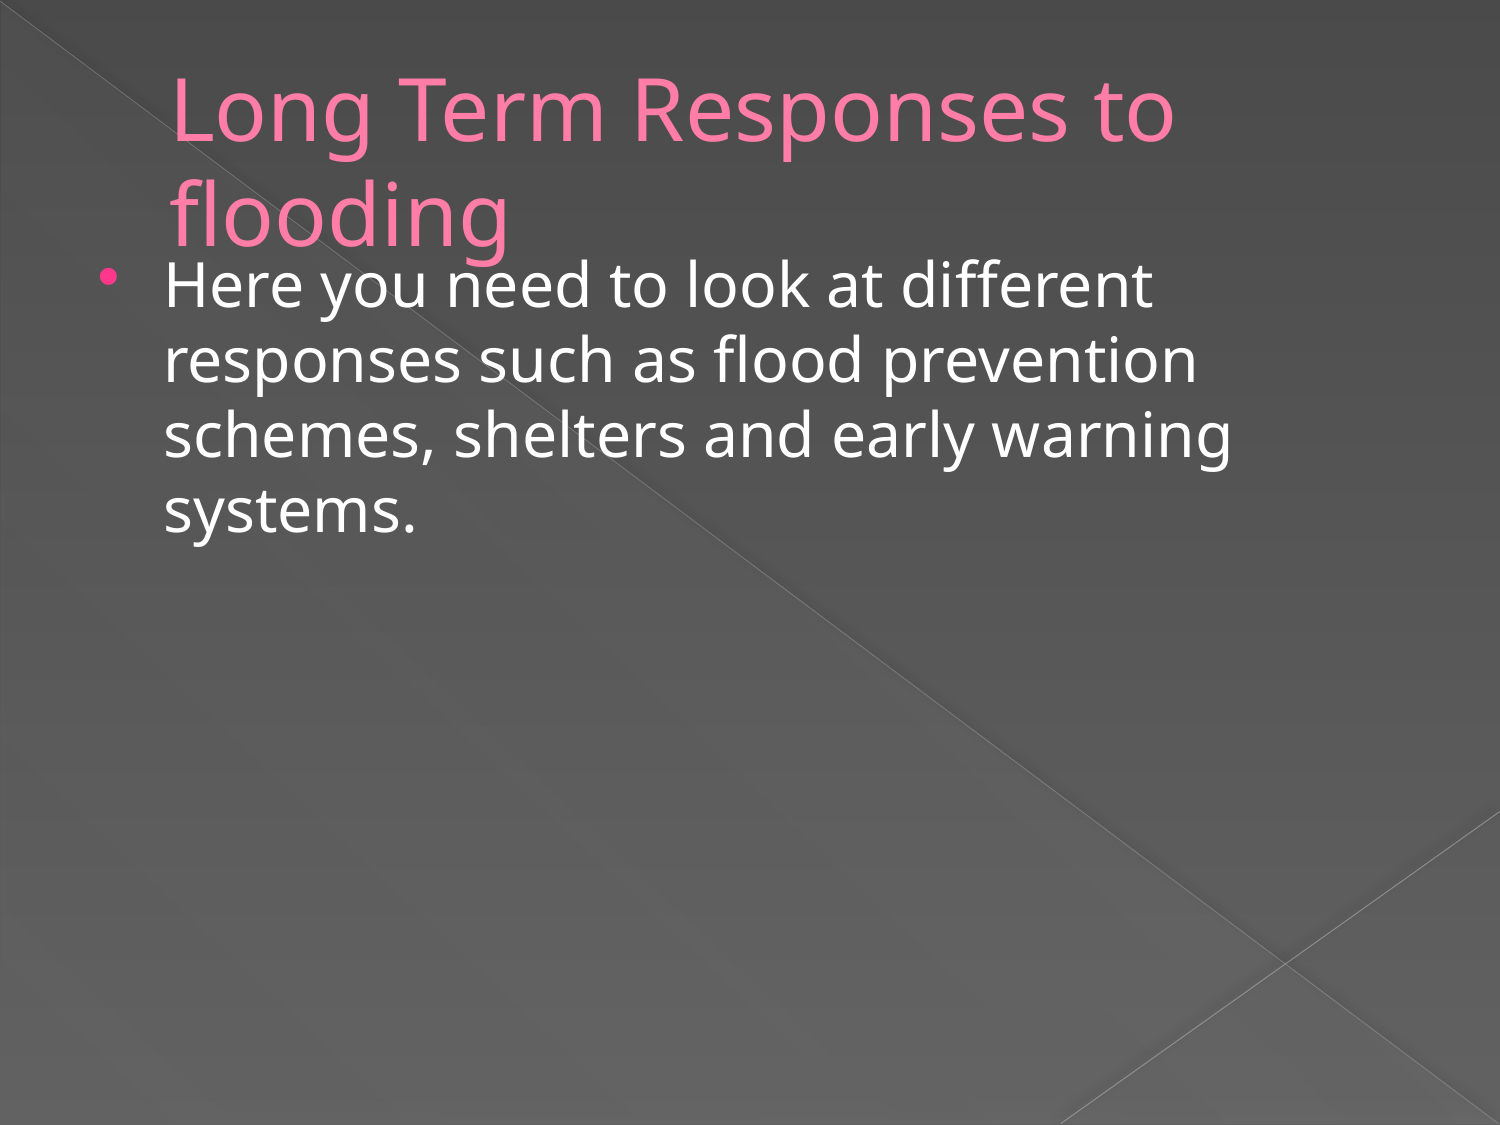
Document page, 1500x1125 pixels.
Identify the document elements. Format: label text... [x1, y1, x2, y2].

list Here you need to look at different responses such as flood prevention schemes, shelters and early warning systems. [75, 237, 1425, 1005]
title Long Term Responses to flooding [75, 43, 1425, 237]
